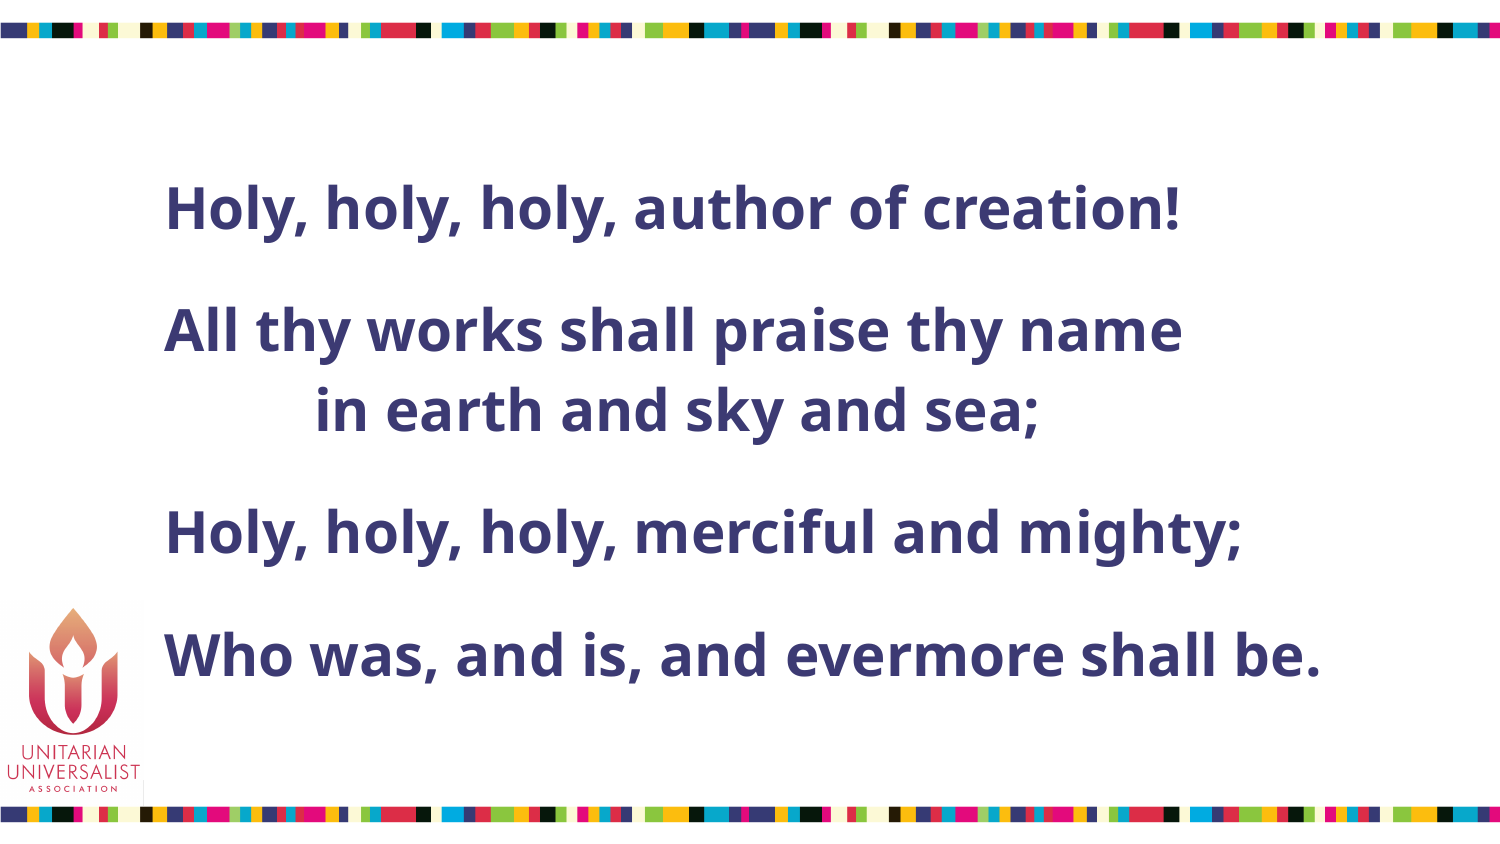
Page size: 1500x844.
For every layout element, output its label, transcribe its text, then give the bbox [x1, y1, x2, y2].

text_box Holy, holy, holy, author of creation! All thy works shall praise thy name in earth and sky and sea; Holy, holy, holy, merciful and mighty; Who was, and is, and evermore shall be. [149, 145, 1500, 703]
picture [0, 600, 1500, 824]
picture [0, 22, 1500, 40]
